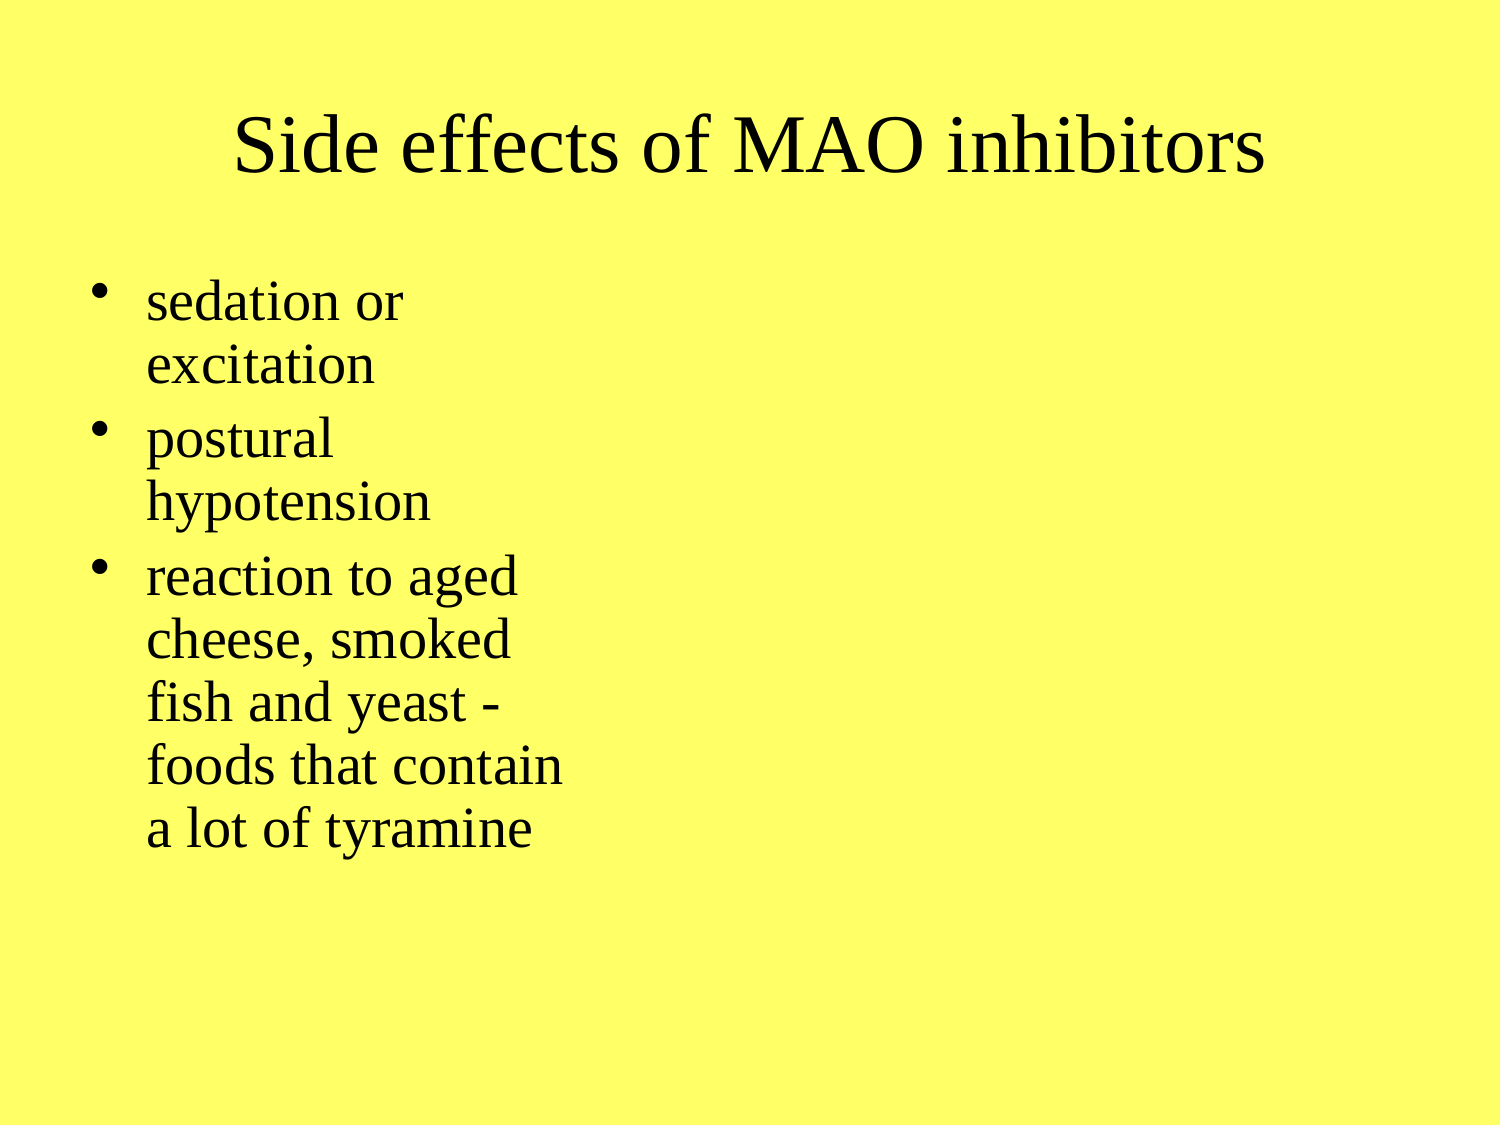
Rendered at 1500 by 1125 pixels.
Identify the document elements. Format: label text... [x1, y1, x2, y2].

list sedation or excitation postural hypotension reaction to aged cheese, smoked fish and yeast - foods that contain a lot of tyramine [75, 262, 609, 1005]
title Side effects of MAO inhibitors [75, 45, 1425, 233]
